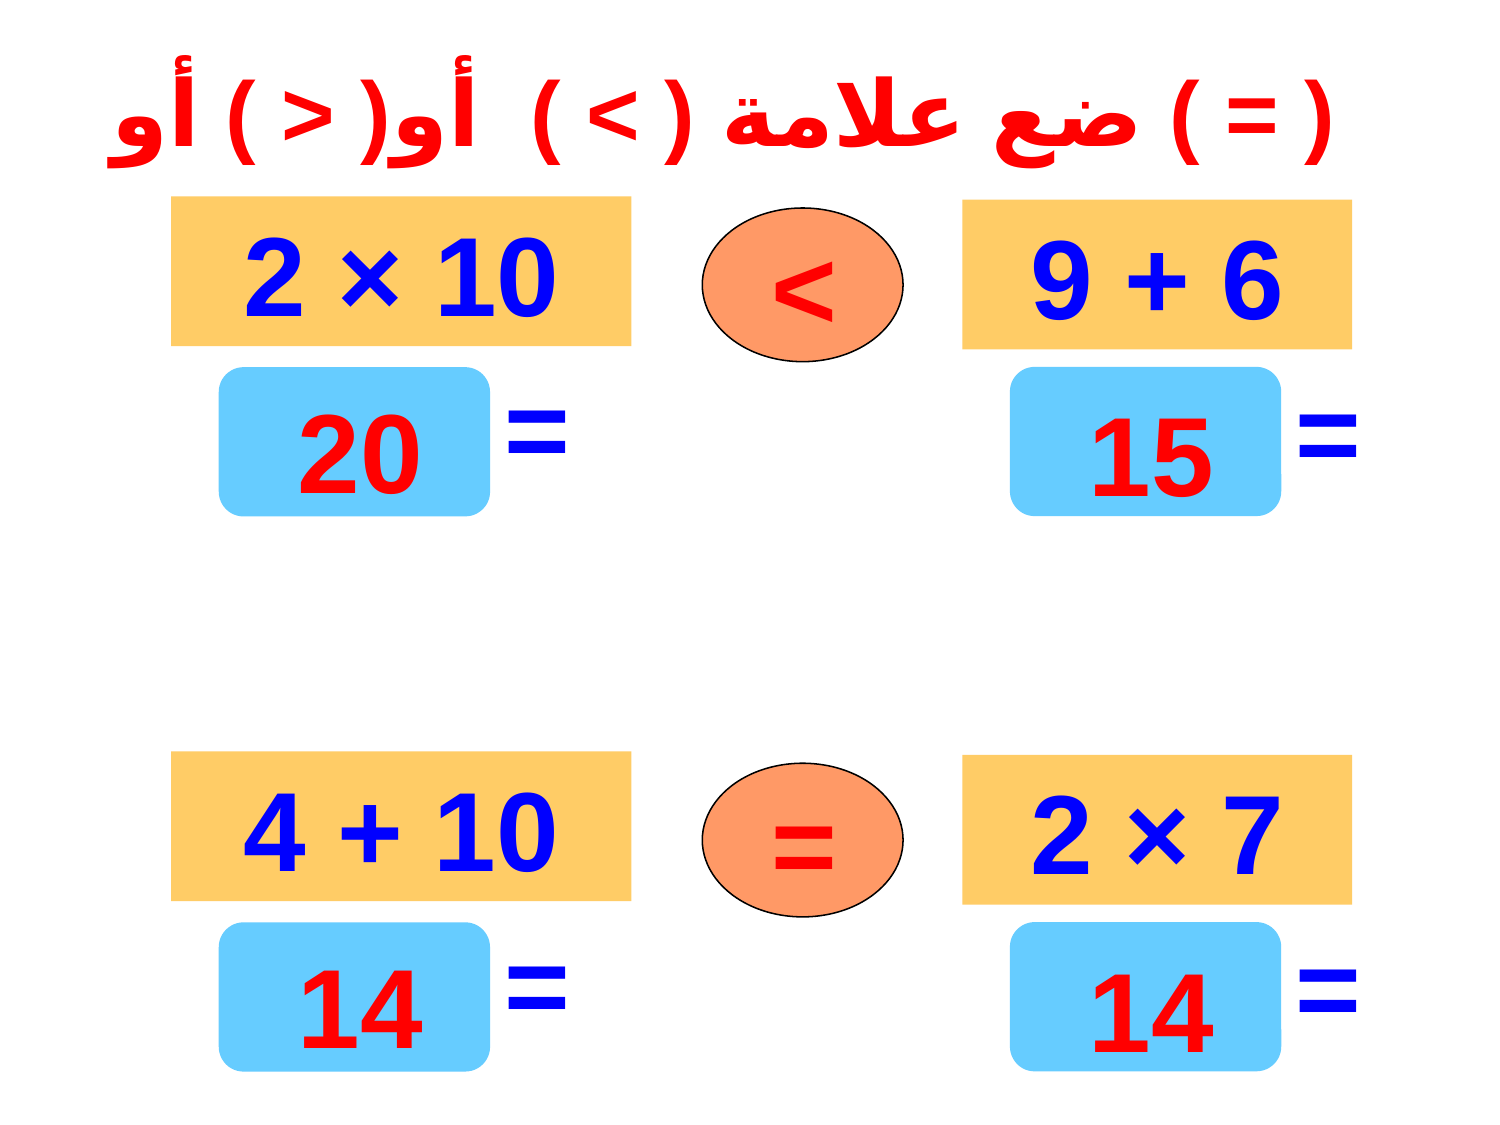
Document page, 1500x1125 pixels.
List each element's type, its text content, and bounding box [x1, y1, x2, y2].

text_box = [1269, 908, 1388, 1059]
text_box 2 × 10 [171, 196, 632, 347]
text_box 9 + 6 [962, 199, 1353, 350]
text_box [869, 227, 904, 343]
text_box = [478, 905, 597, 1055]
text_box 20 [253, 373, 467, 524]
text_box = [739, 765, 869, 915]
text_box ضع علامة ( > ) أو( < ) أو ( = ) [0, 47, 1447, 173]
text_box = [478, 349, 597, 500]
text_box 4 + 10 [171, 751, 632, 902]
text_box 14 [253, 928, 467, 1079]
text_box = [1269, 353, 1388, 504]
text_box [702, 225, 739, 345]
text_box 2 × 7 [962, 754, 1353, 905]
text_box < [739, 209, 869, 360]
text_box [869, 782, 904, 898]
text_box [1009, 366, 1282, 517]
text_box [218, 367, 491, 517]
text_box [702, 780, 739, 900]
text_box [1009, 922, 1282, 1072]
text_box 14 [1044, 932, 1258, 1082]
text_box [218, 922, 491, 1072]
text_box 15 [1044, 377, 1258, 527]
